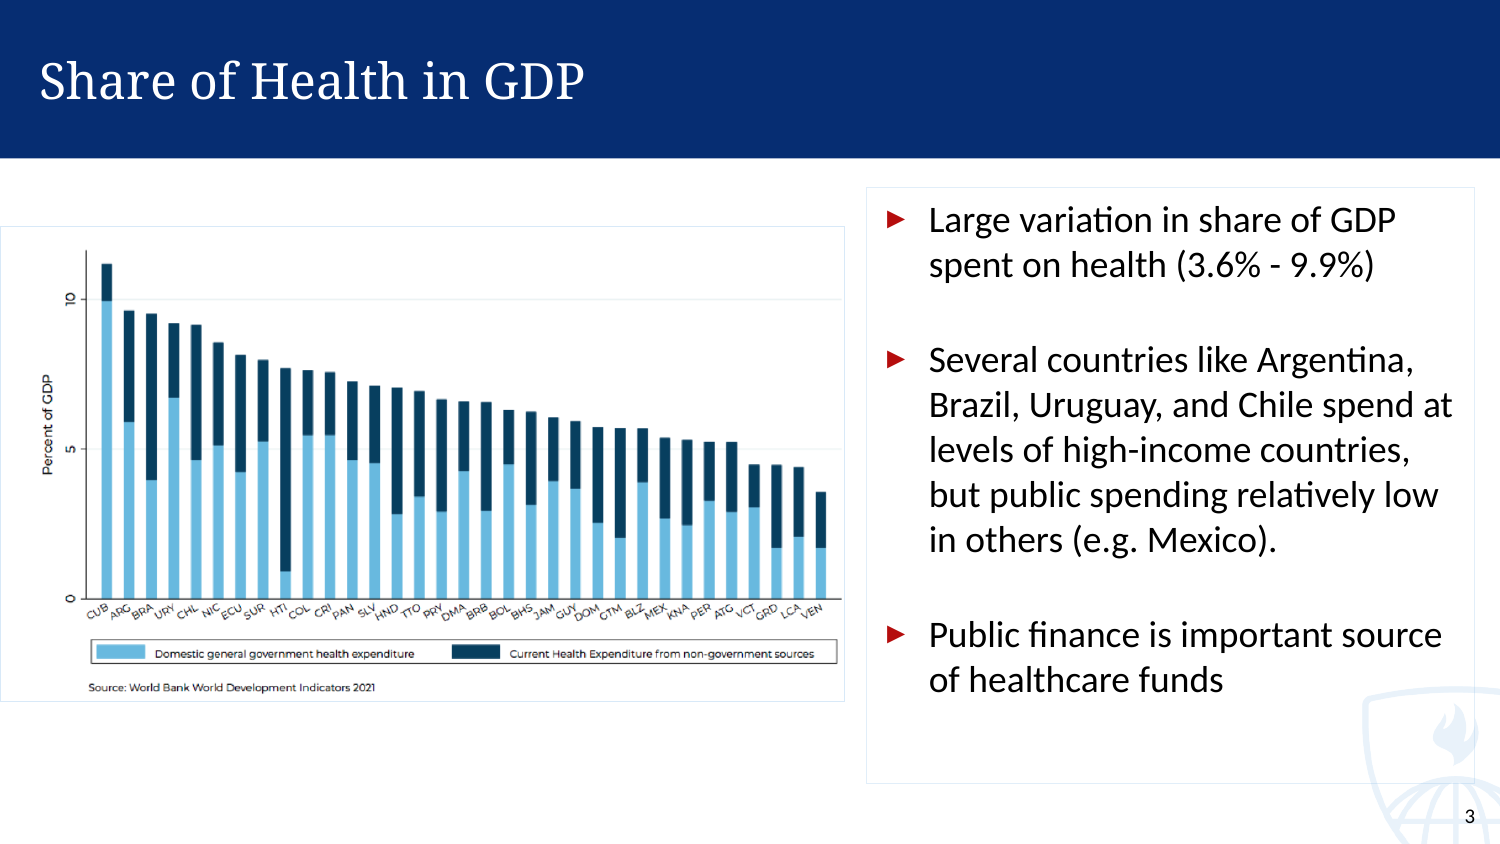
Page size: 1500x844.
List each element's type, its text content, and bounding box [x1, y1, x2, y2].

title Share of Health in GDP [24, 8, 1478, 150]
list Large variation in share of GDP spent on health (3.6% - 9.9%) Several countries like Argentina, Brazil, Uruguay, and Chile spend at levels of high-income countries, but public spending relatively low in others (e.g. Mexico). Public finance is important source of healthcare funds [866, 187, 1475, 784]
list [0, 225, 845, 702]
slide_number 3 [1368, 783, 1475, 829]
picture [1360, 684, 1500, 844]
